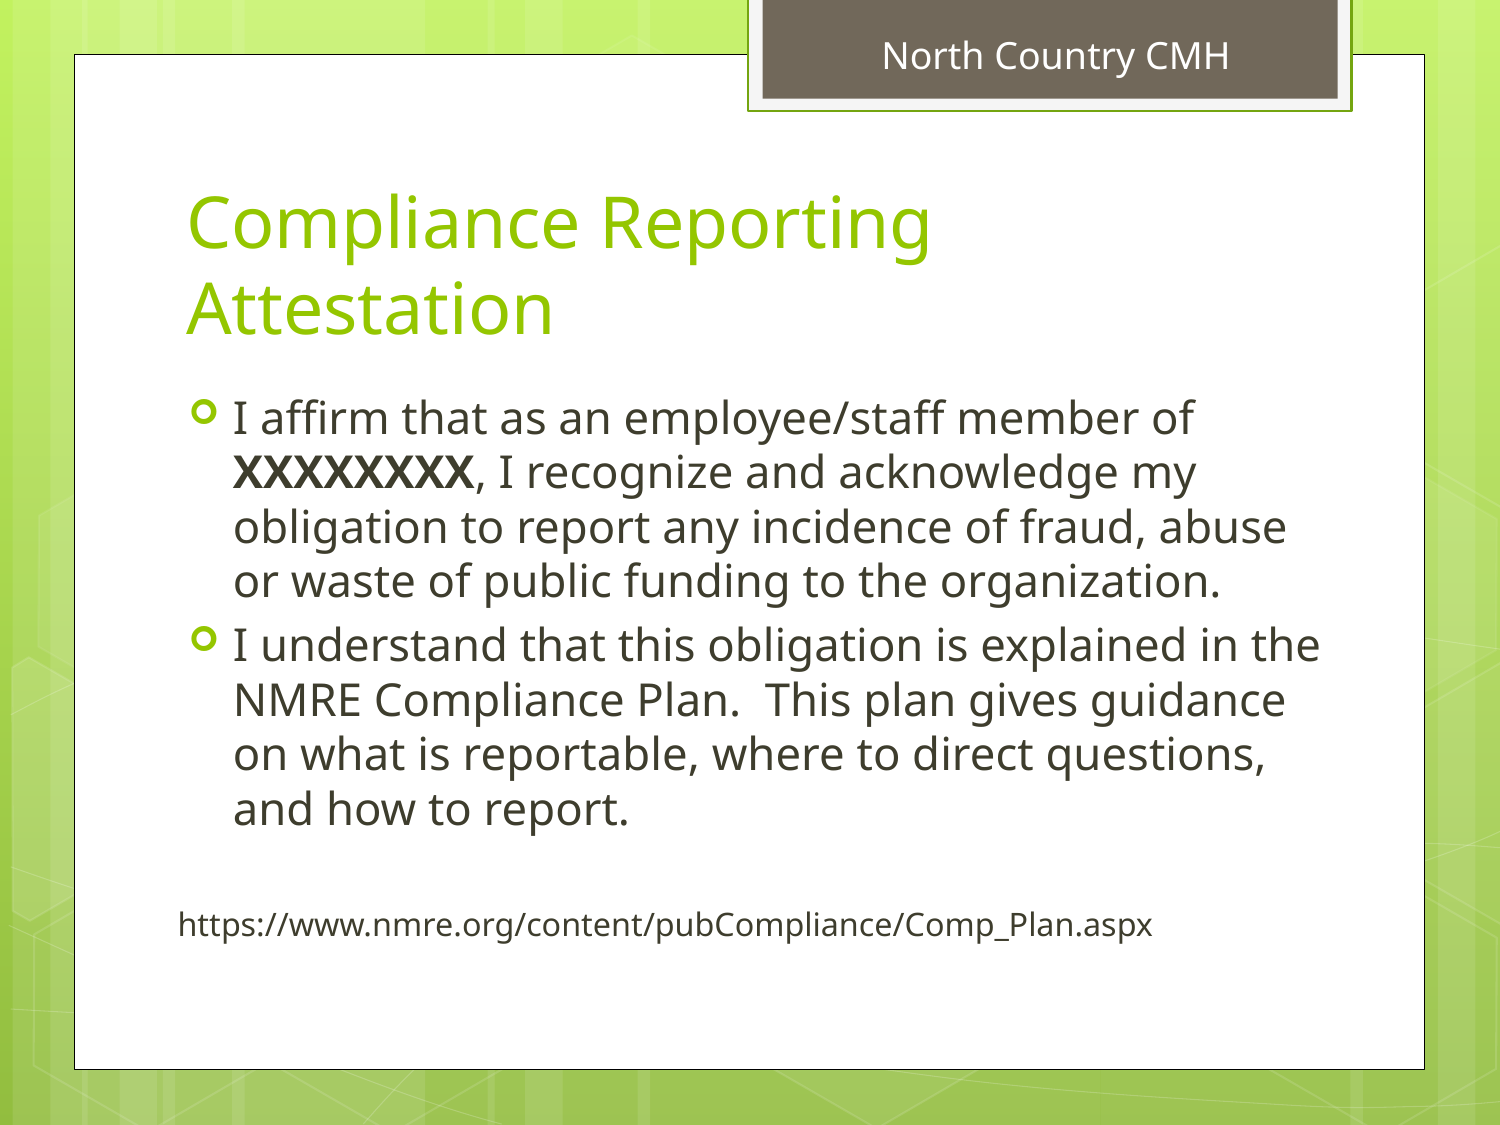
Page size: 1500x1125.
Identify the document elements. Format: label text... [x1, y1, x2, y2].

list I affirm that as an employee/staff member of XXXXXXXX, I recognize and acknowledge my obligation to report any incidence of fraud, abuse or waste of public funding to the organization. I understand that this obligation is explained in the NMRE Compliance Plan. This plan gives guidance on what is reportable, where to direct questions, and how to report. https://www.nmre.org/content/pubCompliance/Comp_Plan.aspx [162, 381, 1350, 957]
title Compliance Reporting Attestation [171, 168, 1324, 357]
